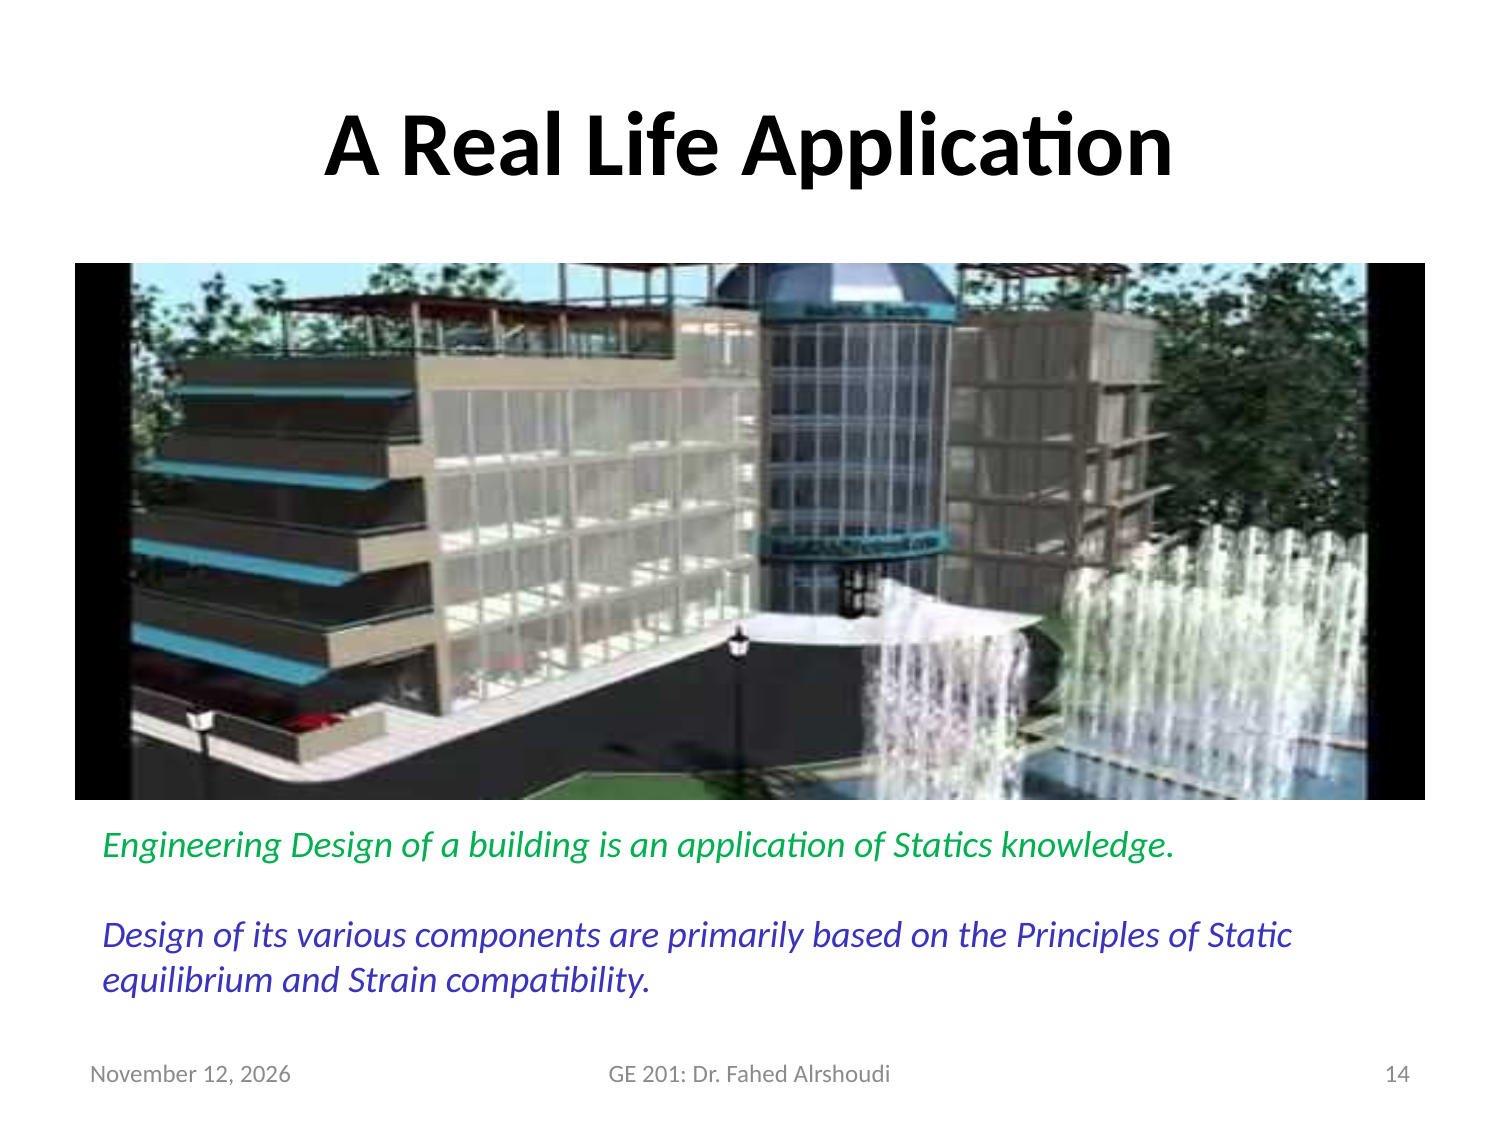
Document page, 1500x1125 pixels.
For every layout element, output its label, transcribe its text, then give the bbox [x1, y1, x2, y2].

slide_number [75, 1042, 425, 1103]
title A Real Life Application [75, 45, 1425, 233]
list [74, 262, 1426, 801]
slide_number 14 [1074, 1042, 1425, 1103]
footer GE 201: Dr. Fahed Alrshoudi [512, 1042, 988, 1103]
text_box Engineering Design of a building is an application of Statics knowledge. Design of its various components are primarily based on the Principles of Static equilibrium and Strain compatibility. [87, 812, 1413, 1008]
